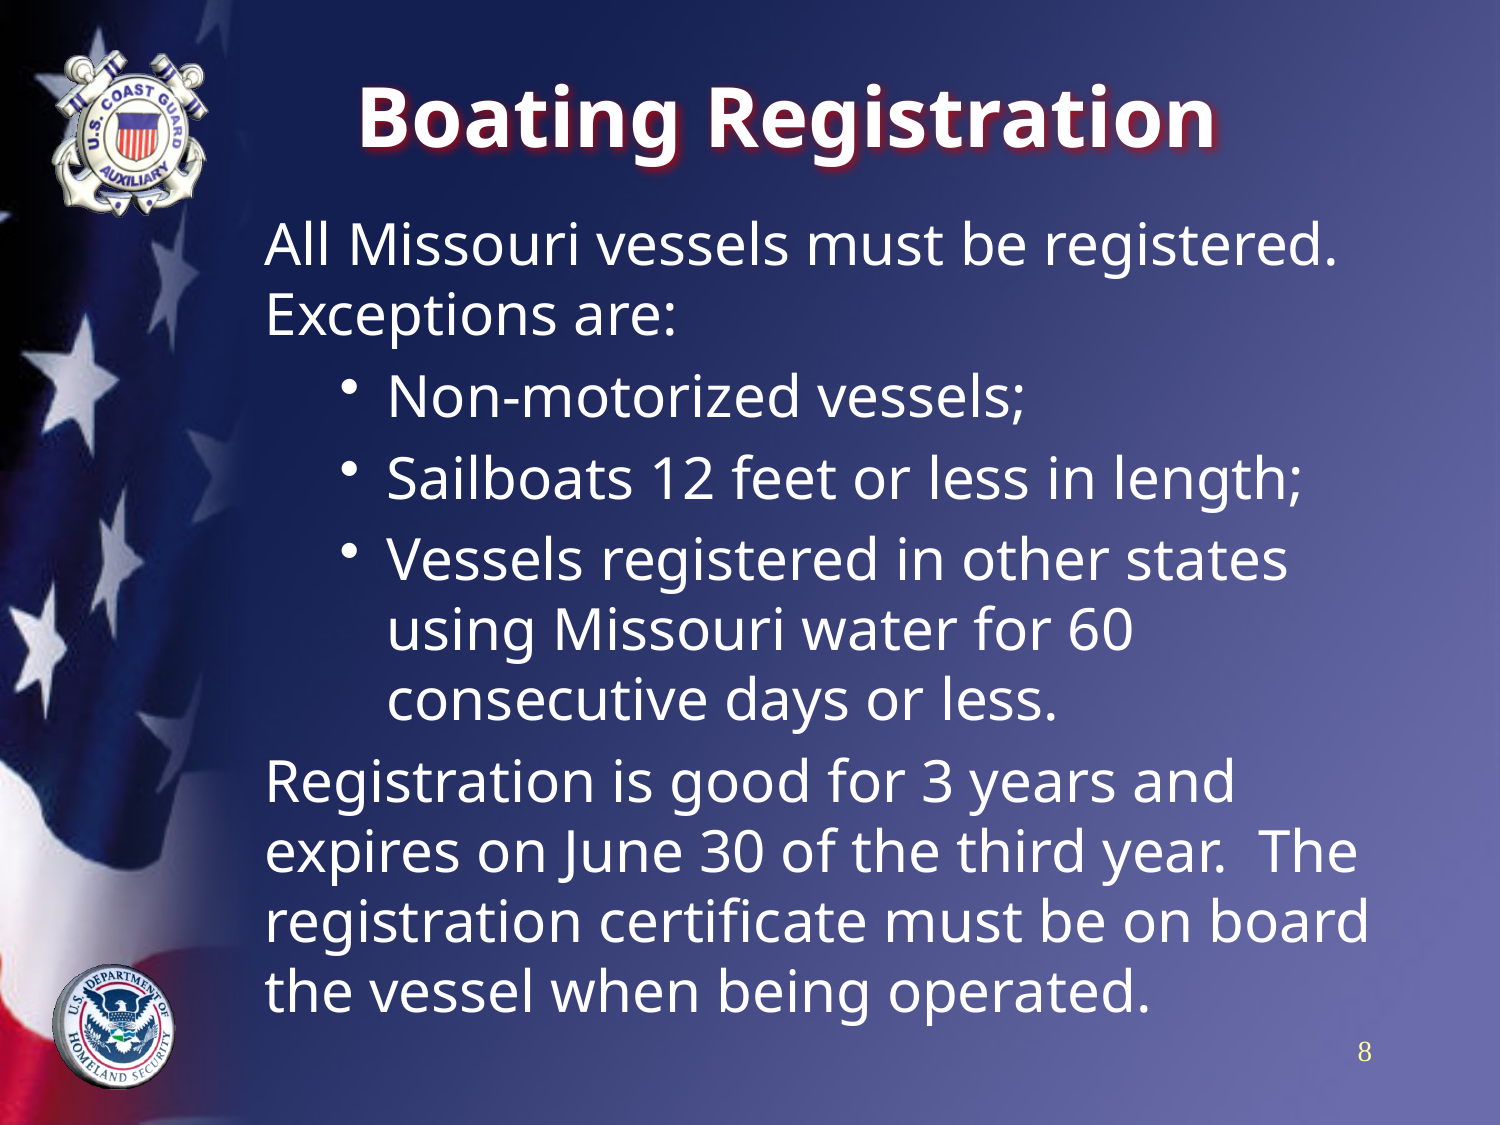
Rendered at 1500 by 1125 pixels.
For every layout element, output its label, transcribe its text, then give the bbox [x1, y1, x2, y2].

picture [0, 0, 1500, 1125]
slide_number 8 [1074, 1032, 1388, 1100]
text_box All Missouri vessels must be registered. Exceptions are: Non-motorized vessels; Sailboats 12 feet or less in length; Vessels registered in other states using Missouri water for 60 consecutive days or less. Registration is good for 3 years and expires on June 30 of the third year. The registration certificate must be on board the vessel when being operated. [249, 200, 1463, 1032]
title Boating Registration [150, 20, 1425, 208]
